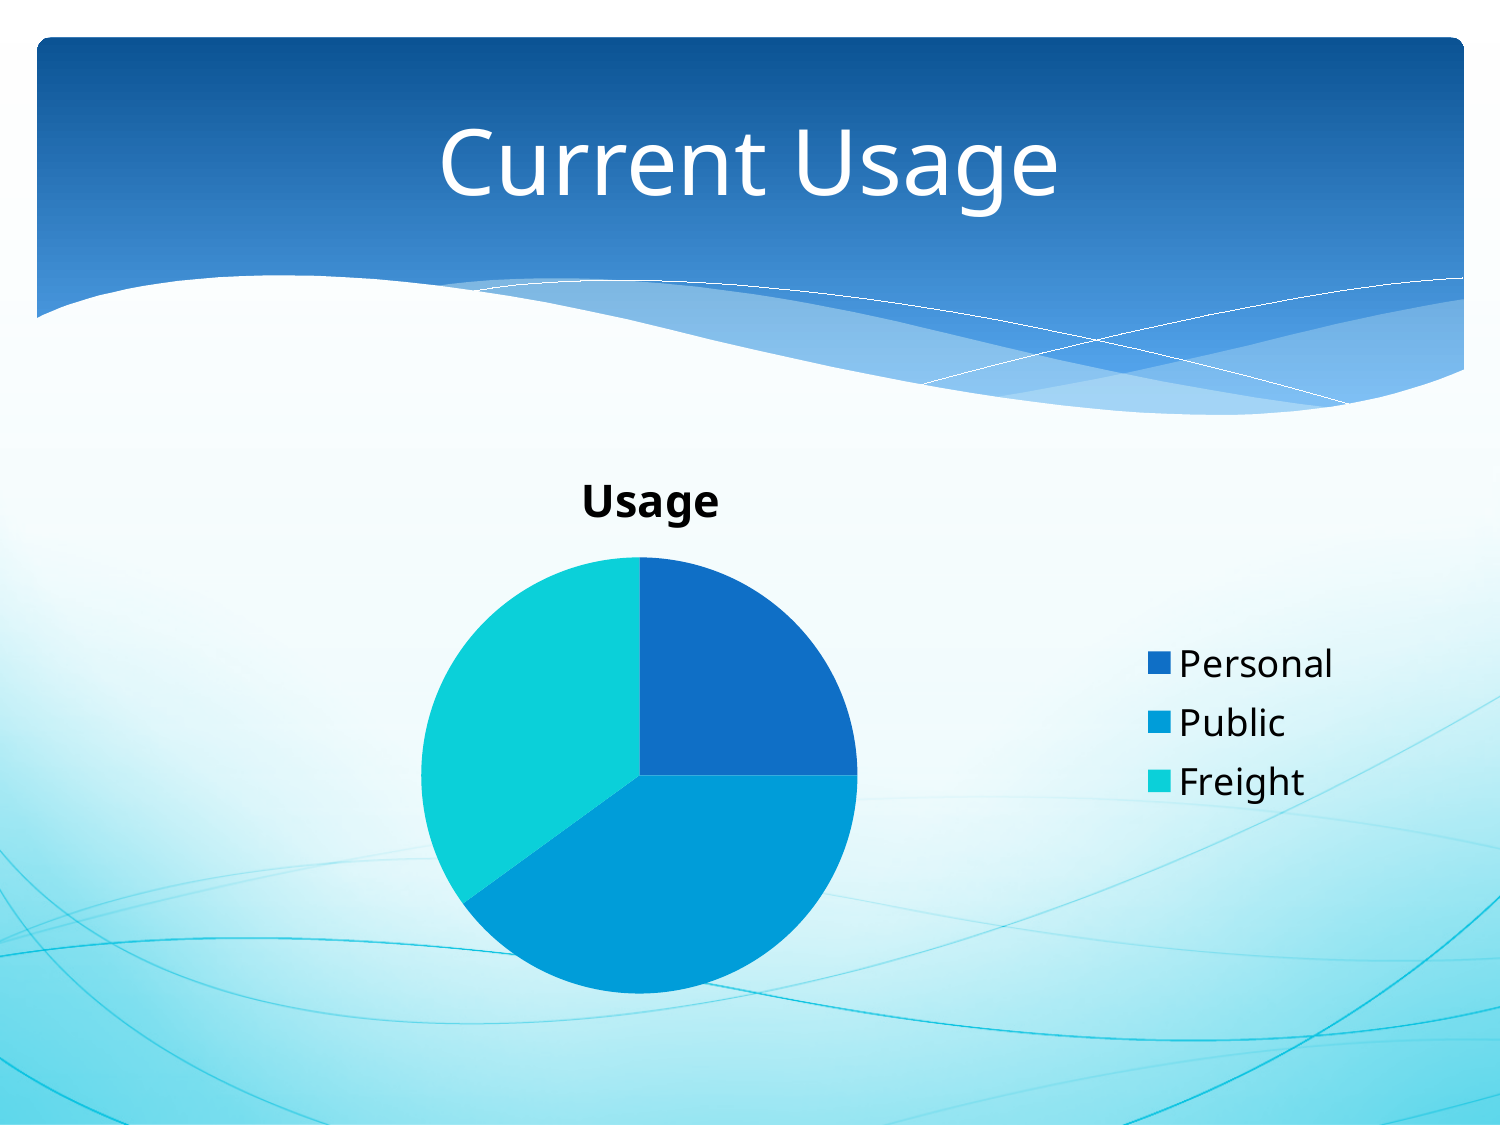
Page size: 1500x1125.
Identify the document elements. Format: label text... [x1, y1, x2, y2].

chart [142, 438, 1359, 1006]
title Current Usage [75, 55, 1425, 261]
